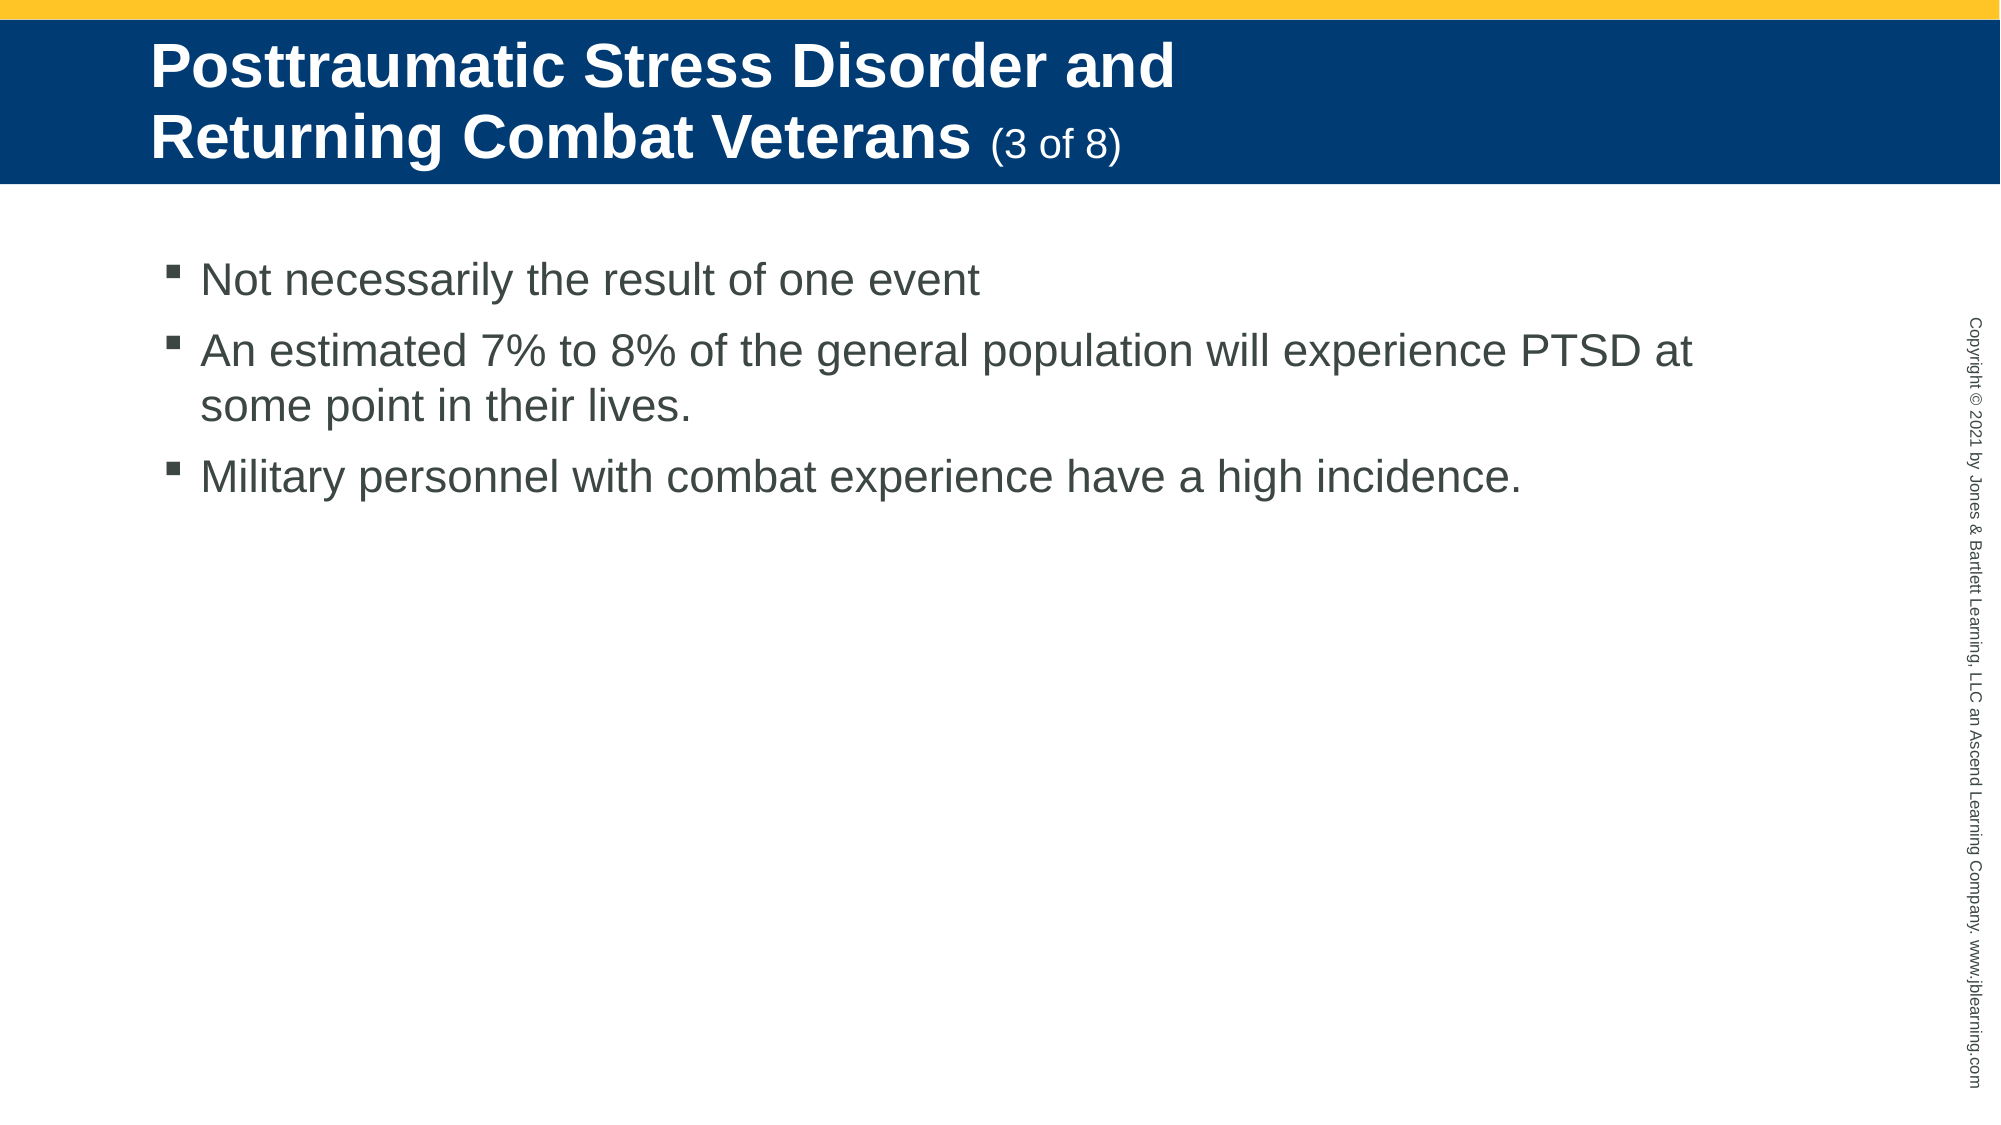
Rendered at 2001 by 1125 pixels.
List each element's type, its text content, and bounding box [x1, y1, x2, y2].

title Posttraumatic Stress Disorder and Returning Combat Veterans (3 of 8) [0, 19, 2000, 185]
list Not necessarily the result of one event An estimated 7% to 8% of the general population will experience PTSD at some point in their lives. Military personnel with combat experience have a high incidence. [147, 242, 1848, 980]
